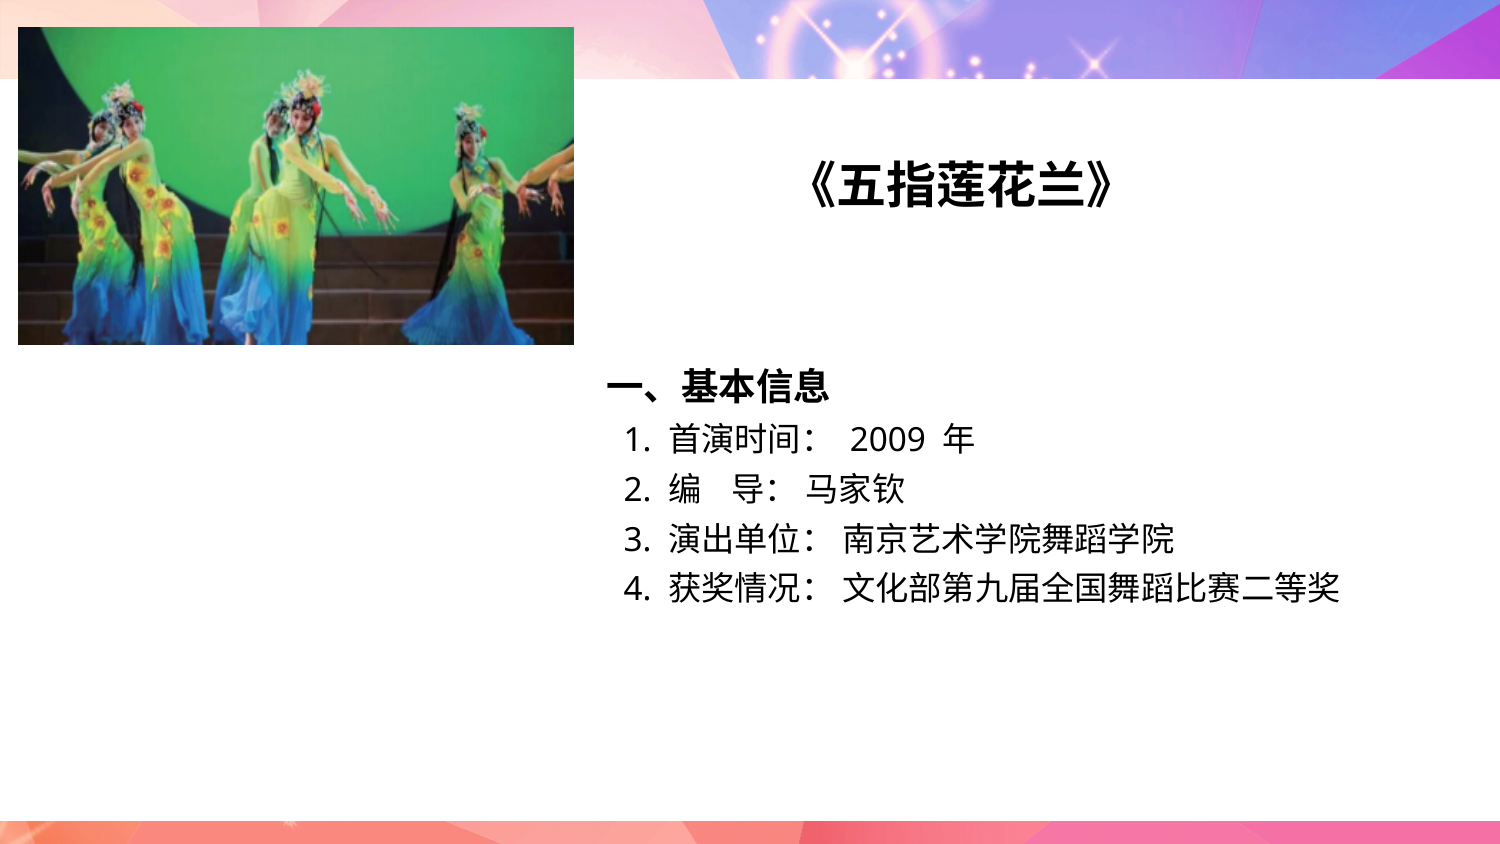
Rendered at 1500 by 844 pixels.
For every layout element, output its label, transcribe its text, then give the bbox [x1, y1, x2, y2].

picture [0, 0, 1500, 345]
text_box 一、基本信息 1. 首演时间： 2009 年 2. 编 导： 马家钦 3. 演出单位： 南京艺术学院舞蹈学院 4. 获奖情况： 文化部第九届全国舞蹈比赛二等奖 [573, 344, 1418, 615]
picture [0, 821, 1500, 844]
text_box 《五指莲花兰》 [586, 145, 1338, 222]
